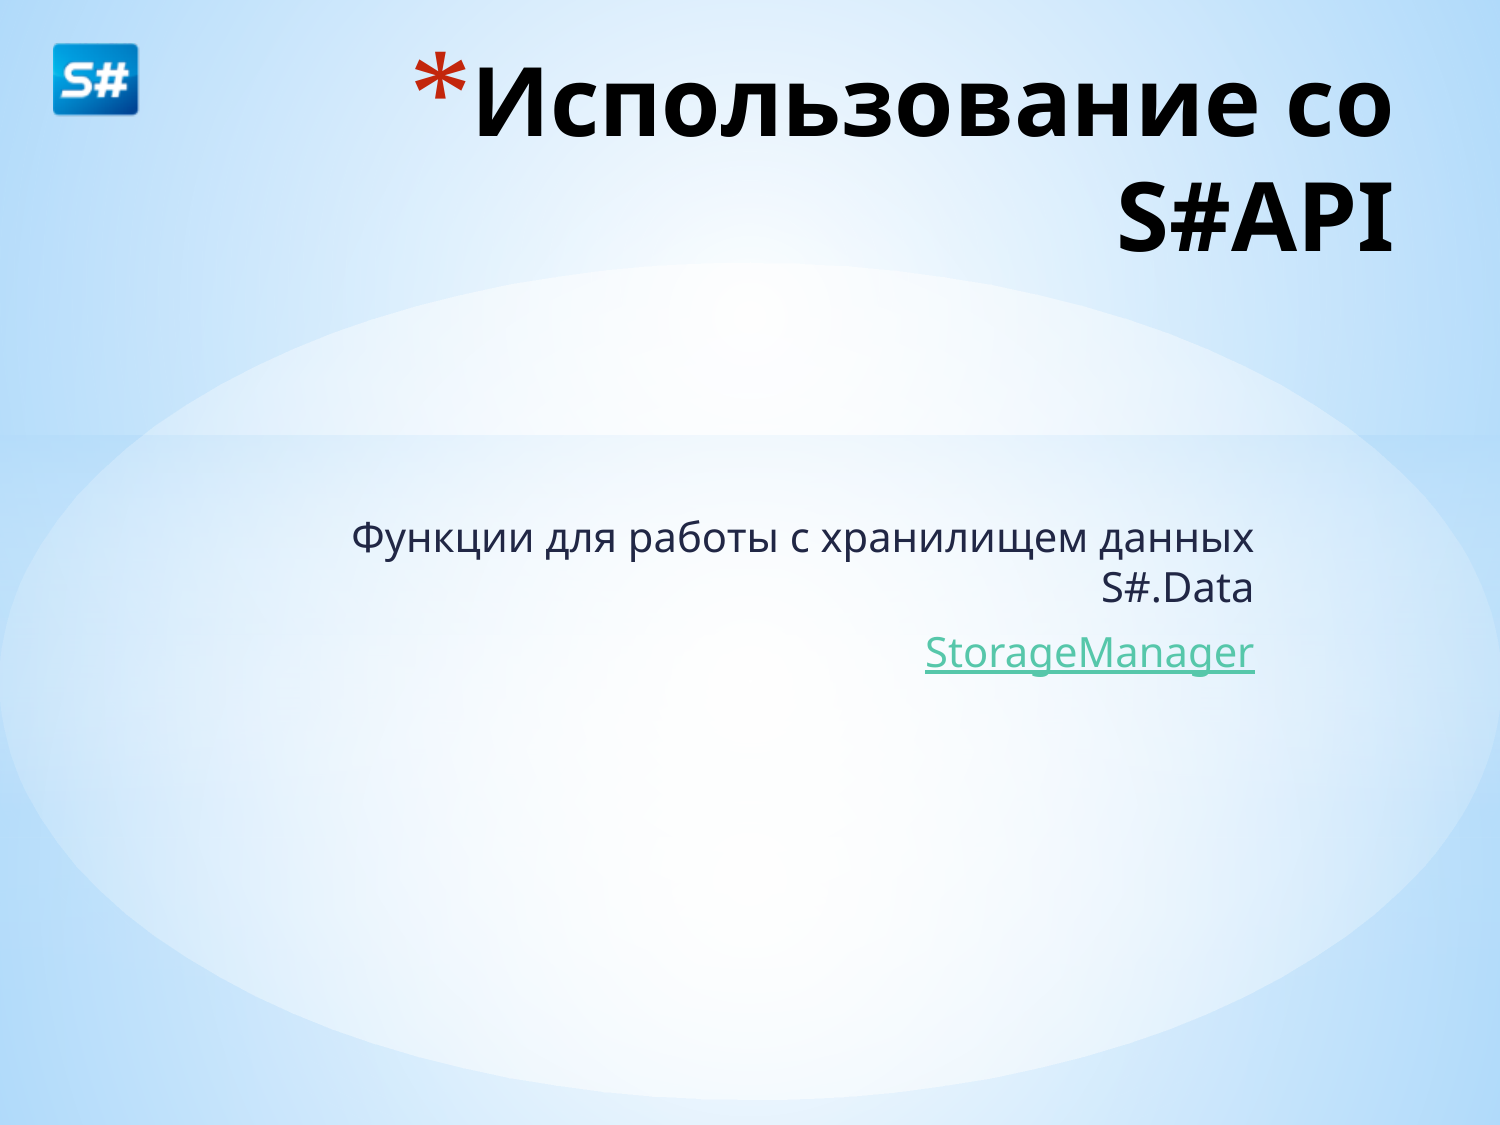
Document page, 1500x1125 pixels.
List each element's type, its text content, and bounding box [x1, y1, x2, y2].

picture [52, 42, 141, 118]
title Использование со S#API [348, 81, 1410, 279]
list Функции для работы с хранилищем данных S#.Data StorageManager [218, 503, 1270, 893]
